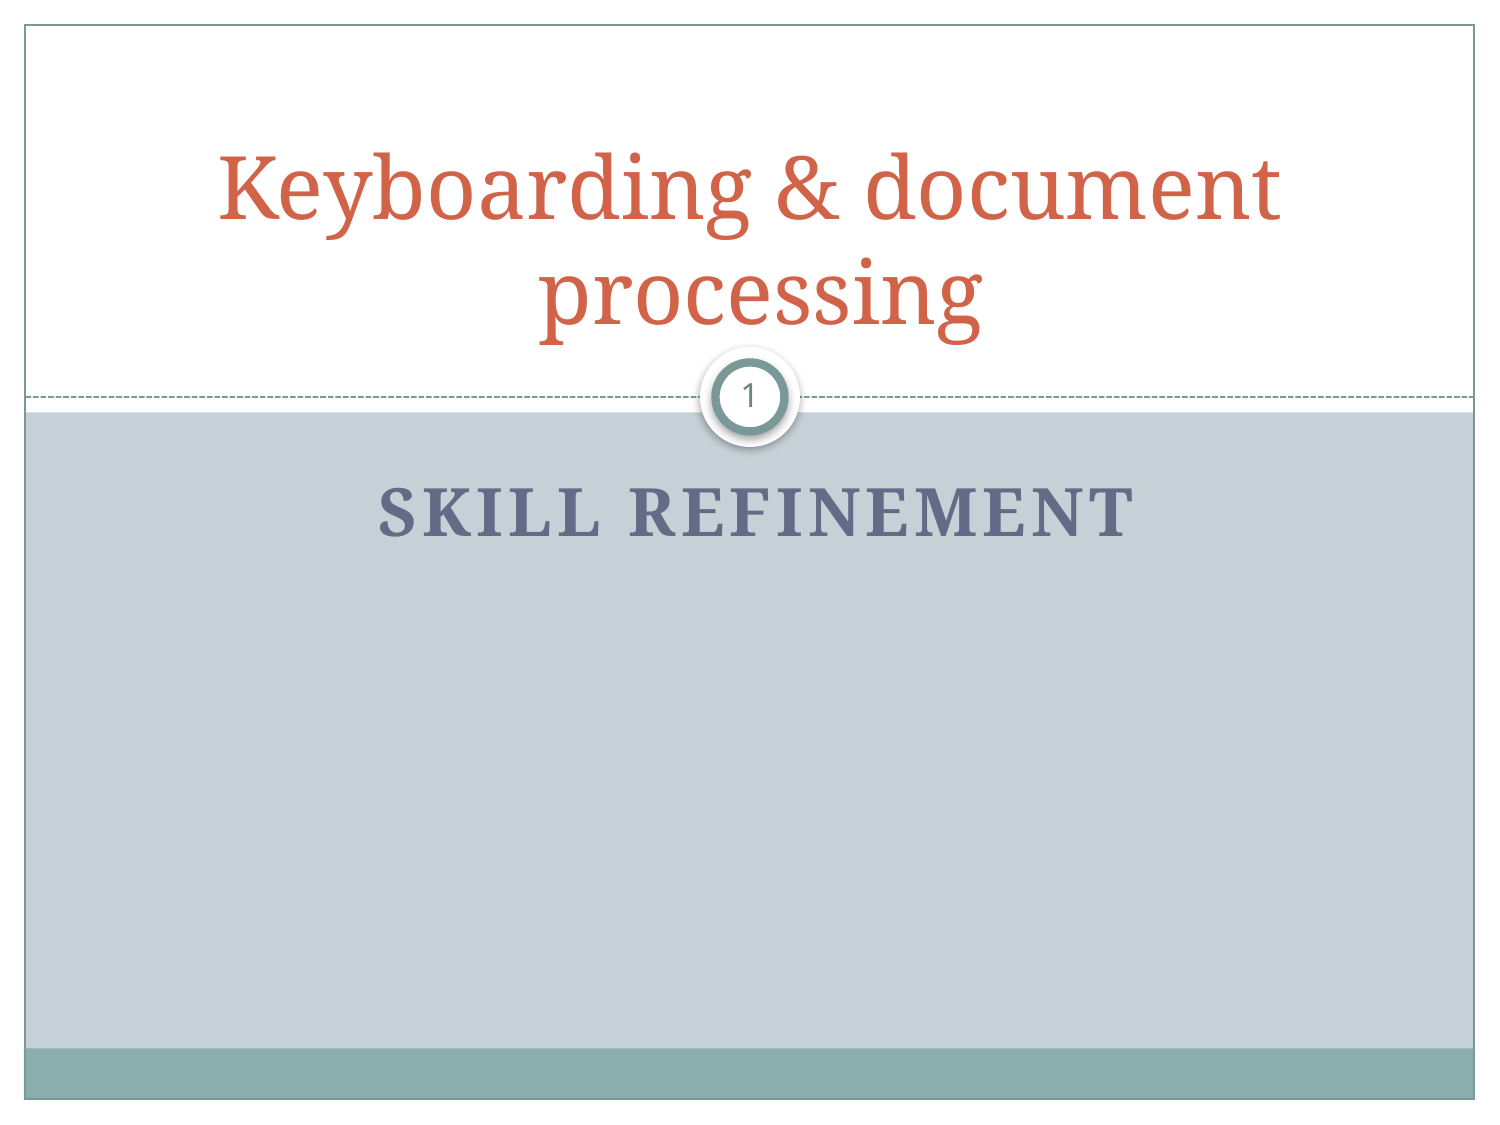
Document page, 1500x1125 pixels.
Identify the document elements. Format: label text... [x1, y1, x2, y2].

subtitle Skill refinement [225, 462, 1275, 750]
title Keyboarding & document processing [112, 62, 1388, 350]
slide_number 1 [712, 360, 788, 434]
